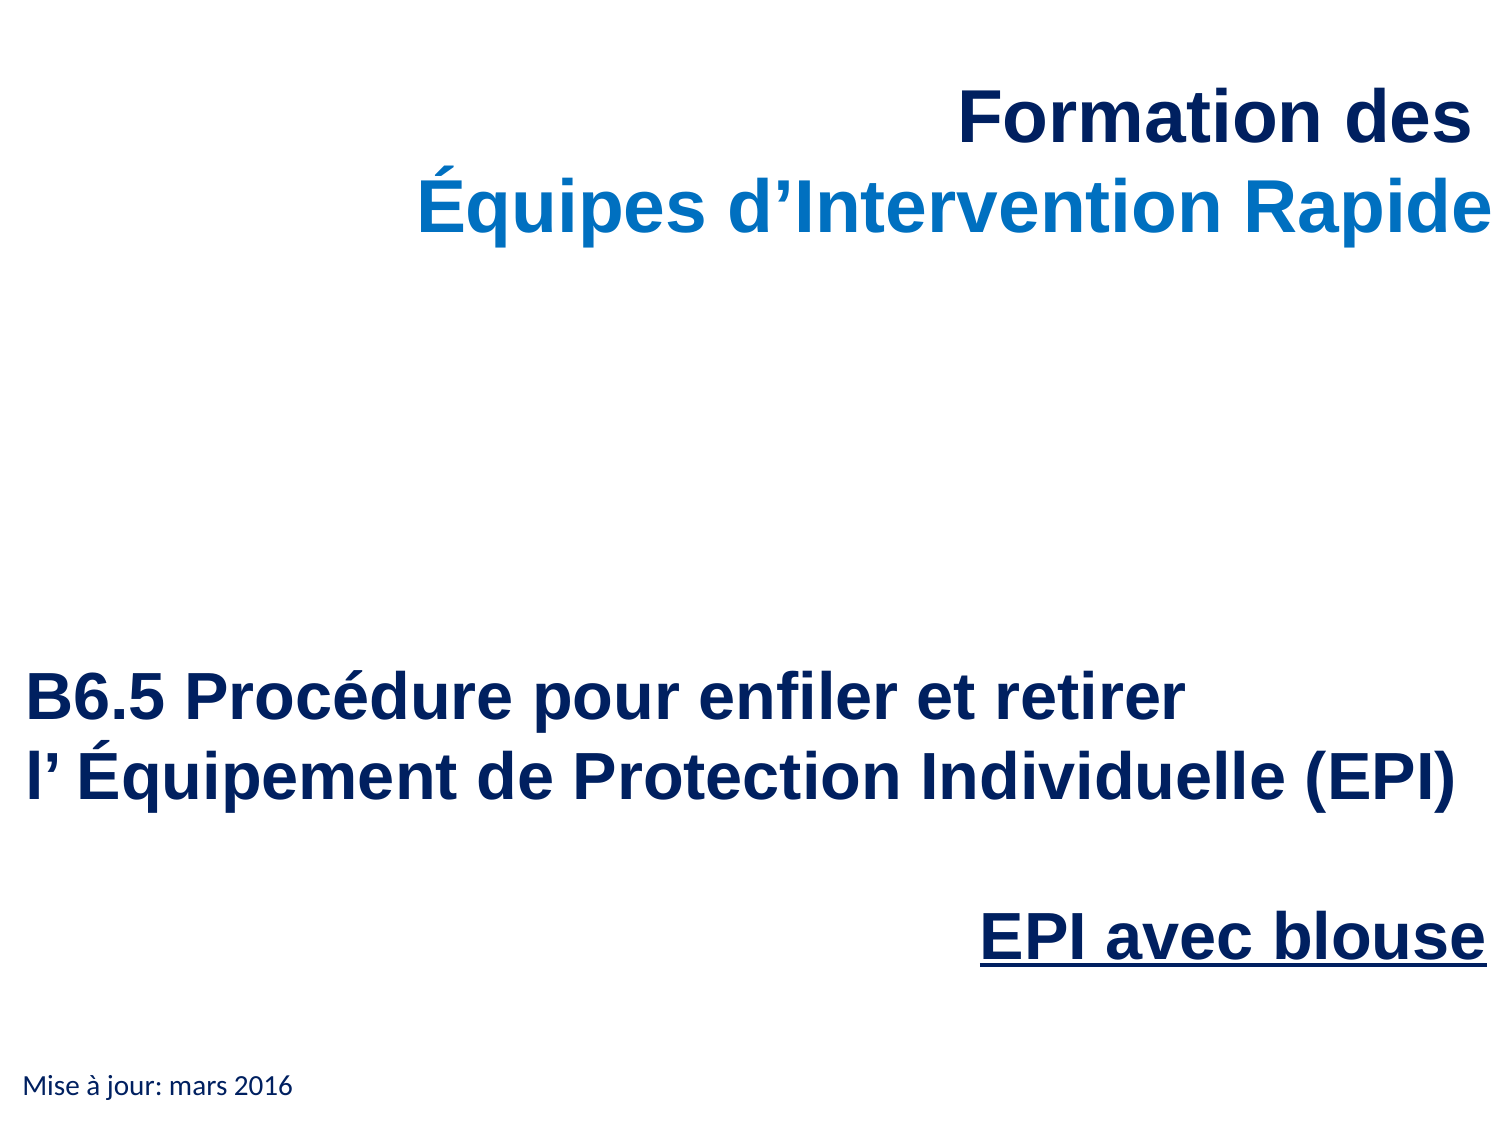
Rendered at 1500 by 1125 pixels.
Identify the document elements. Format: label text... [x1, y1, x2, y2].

text_box Formation des Équipes d’Intervention Rapide [312, 67, 1495, 248]
text_box B6.5 Procédure pour enfiler et retirer l’ Équipement de Protection Individuelle (EPI) EPI avec blouse [17, 645, 1495, 981]
text_box Mise à jour: mars 2016 [7, 1058, 309, 1109]
